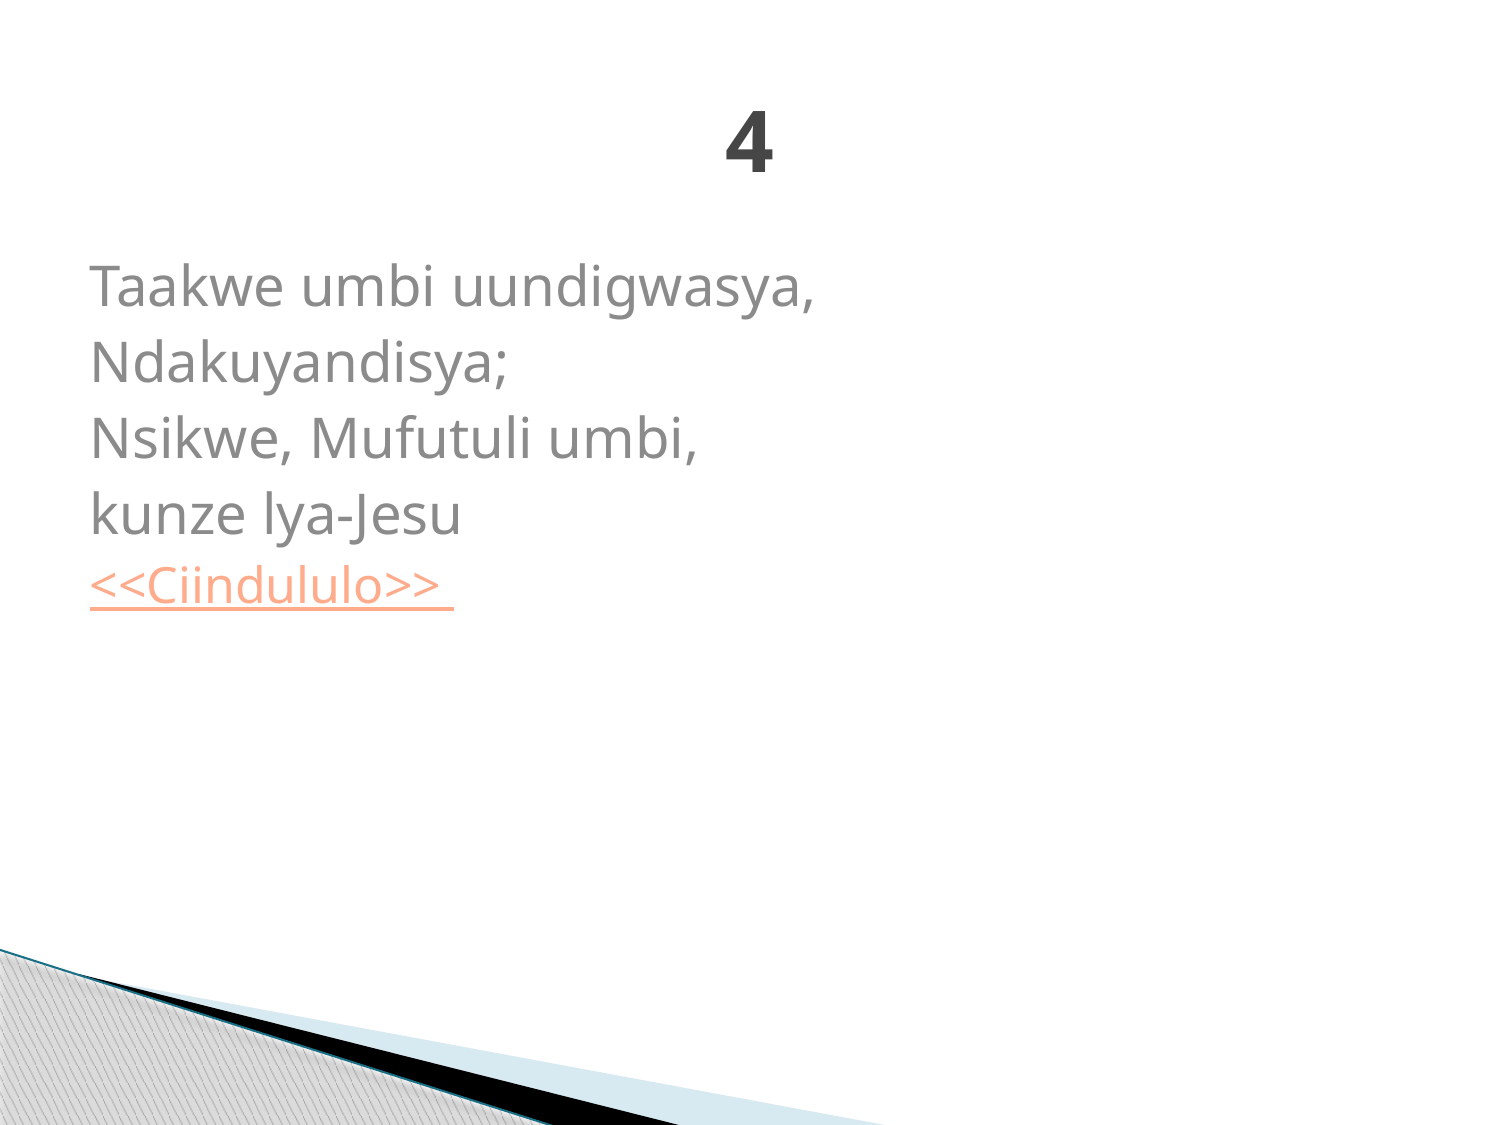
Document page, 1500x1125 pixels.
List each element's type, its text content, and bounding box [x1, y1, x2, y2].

list Taakwe umbi uundigwasya, Ndakuyandisya; Nsikwe, Mufutuli umbi, kunze lya-Jesu <<Ciindululo>> [75, 243, 1425, 986]
title 4 [75, 45, 1425, 233]
